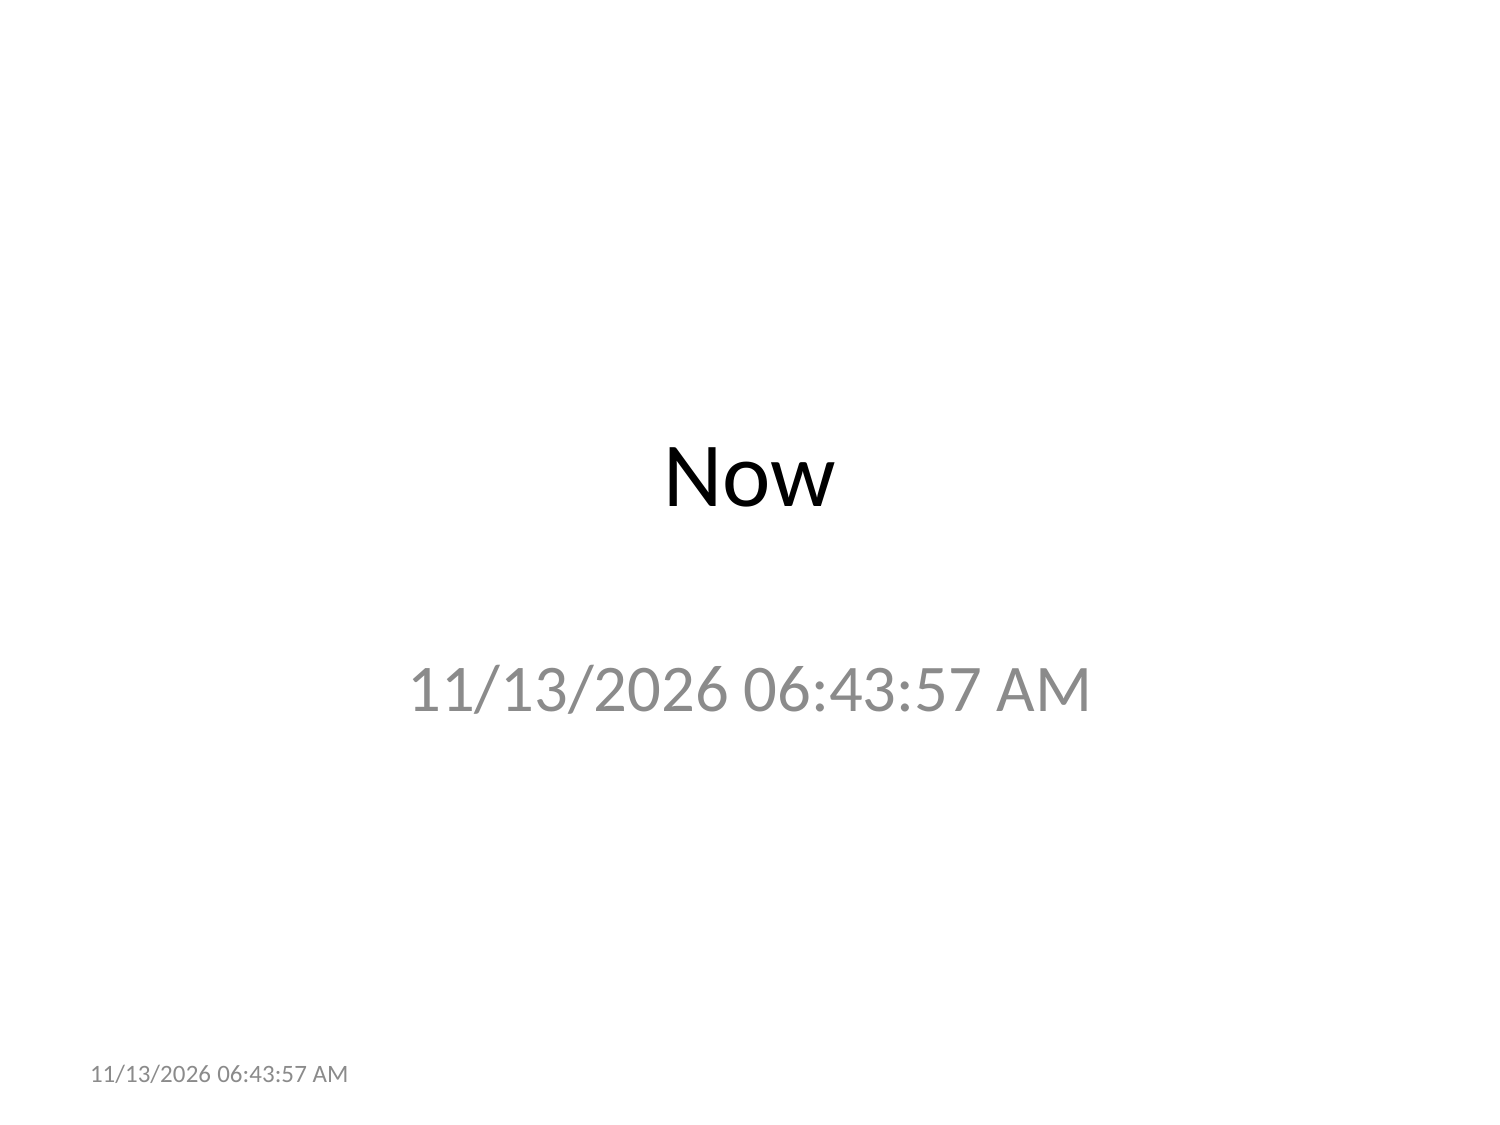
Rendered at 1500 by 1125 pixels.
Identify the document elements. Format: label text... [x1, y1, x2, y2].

title Now [112, 349, 1388, 591]
subtitle 2011-12-19 10:20:04 AM [225, 637, 1275, 925]
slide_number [75, 1042, 425, 1103]
